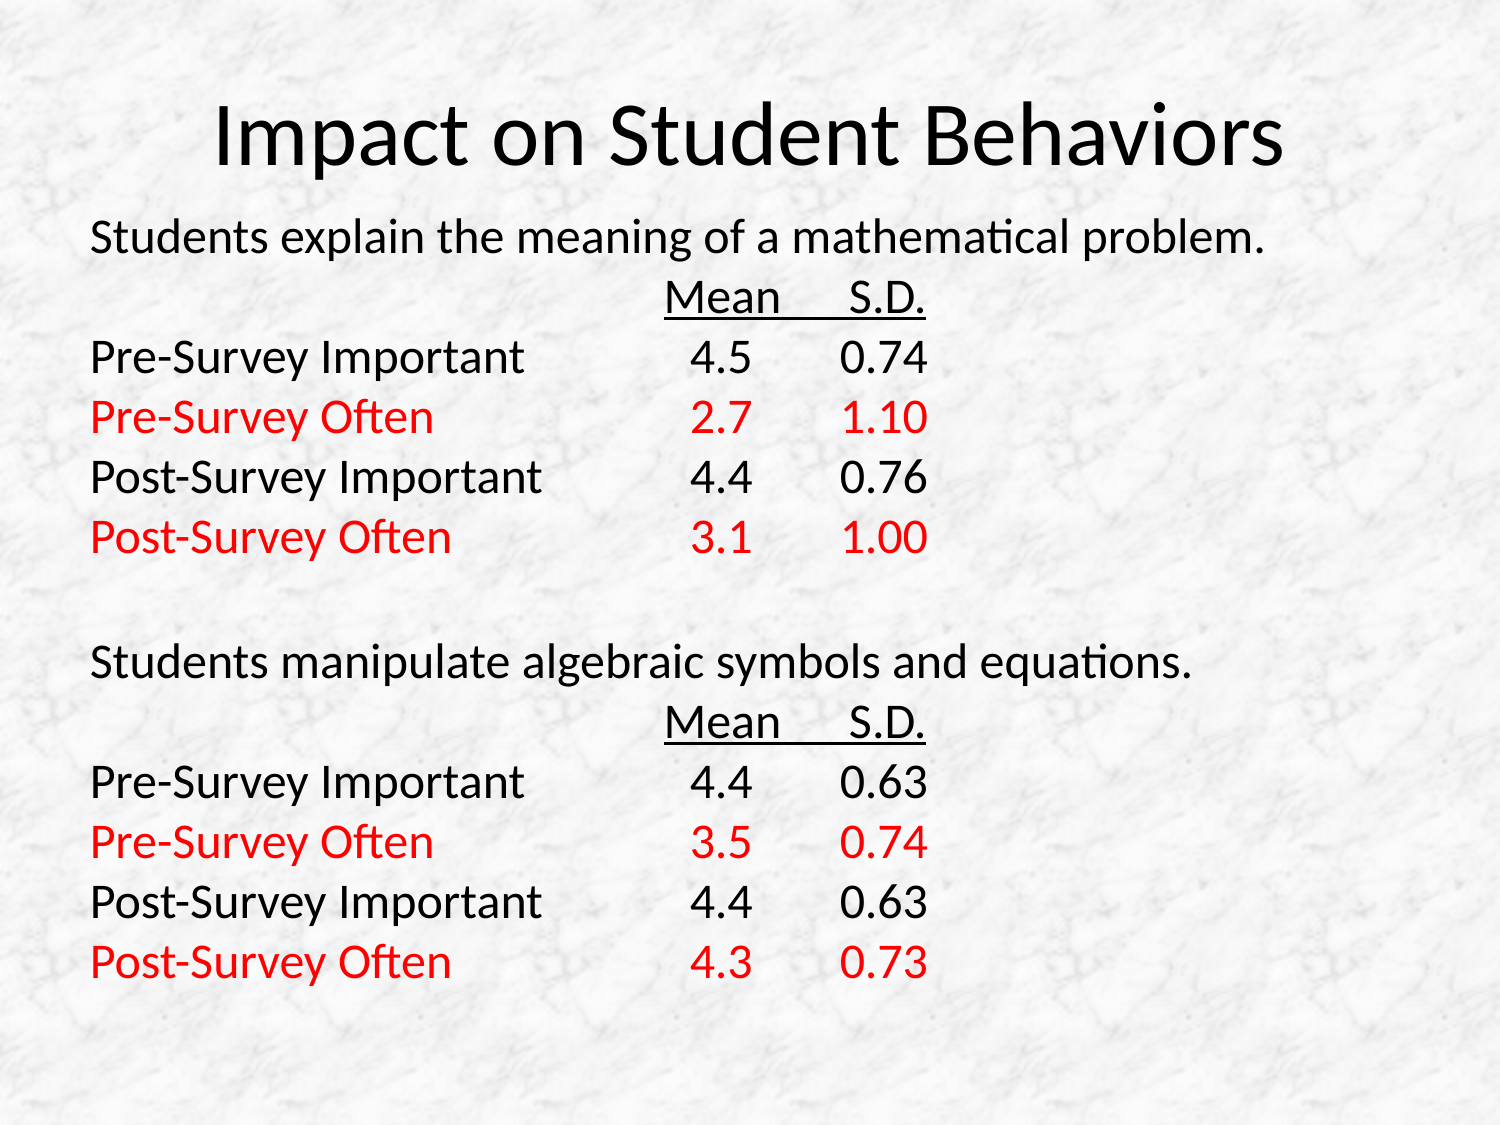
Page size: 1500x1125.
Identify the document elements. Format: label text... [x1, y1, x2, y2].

title Impact on Student Behaviors [75, 45, 1425, 213]
text_box Students manipulate algebraic symbols and equations. Mean S.D. Pre-Survey Important 4.4 0.63 Pre-Survey Often 3.5 0.74 Post-Survey Important 4.4 0.63 Post-Survey Often 4.3 0.73 [74, 621, 1413, 996]
text_box Students explain the meaning of a mathematical problem. Mean S.D. Pre-Survey Important 4.5 0.74 Pre-Survey Often 2.7 1.10 Post-Survey Important 4.4 0.76 Post-Survey Often 3.1 1.00 [74, 196, 1413, 572]
